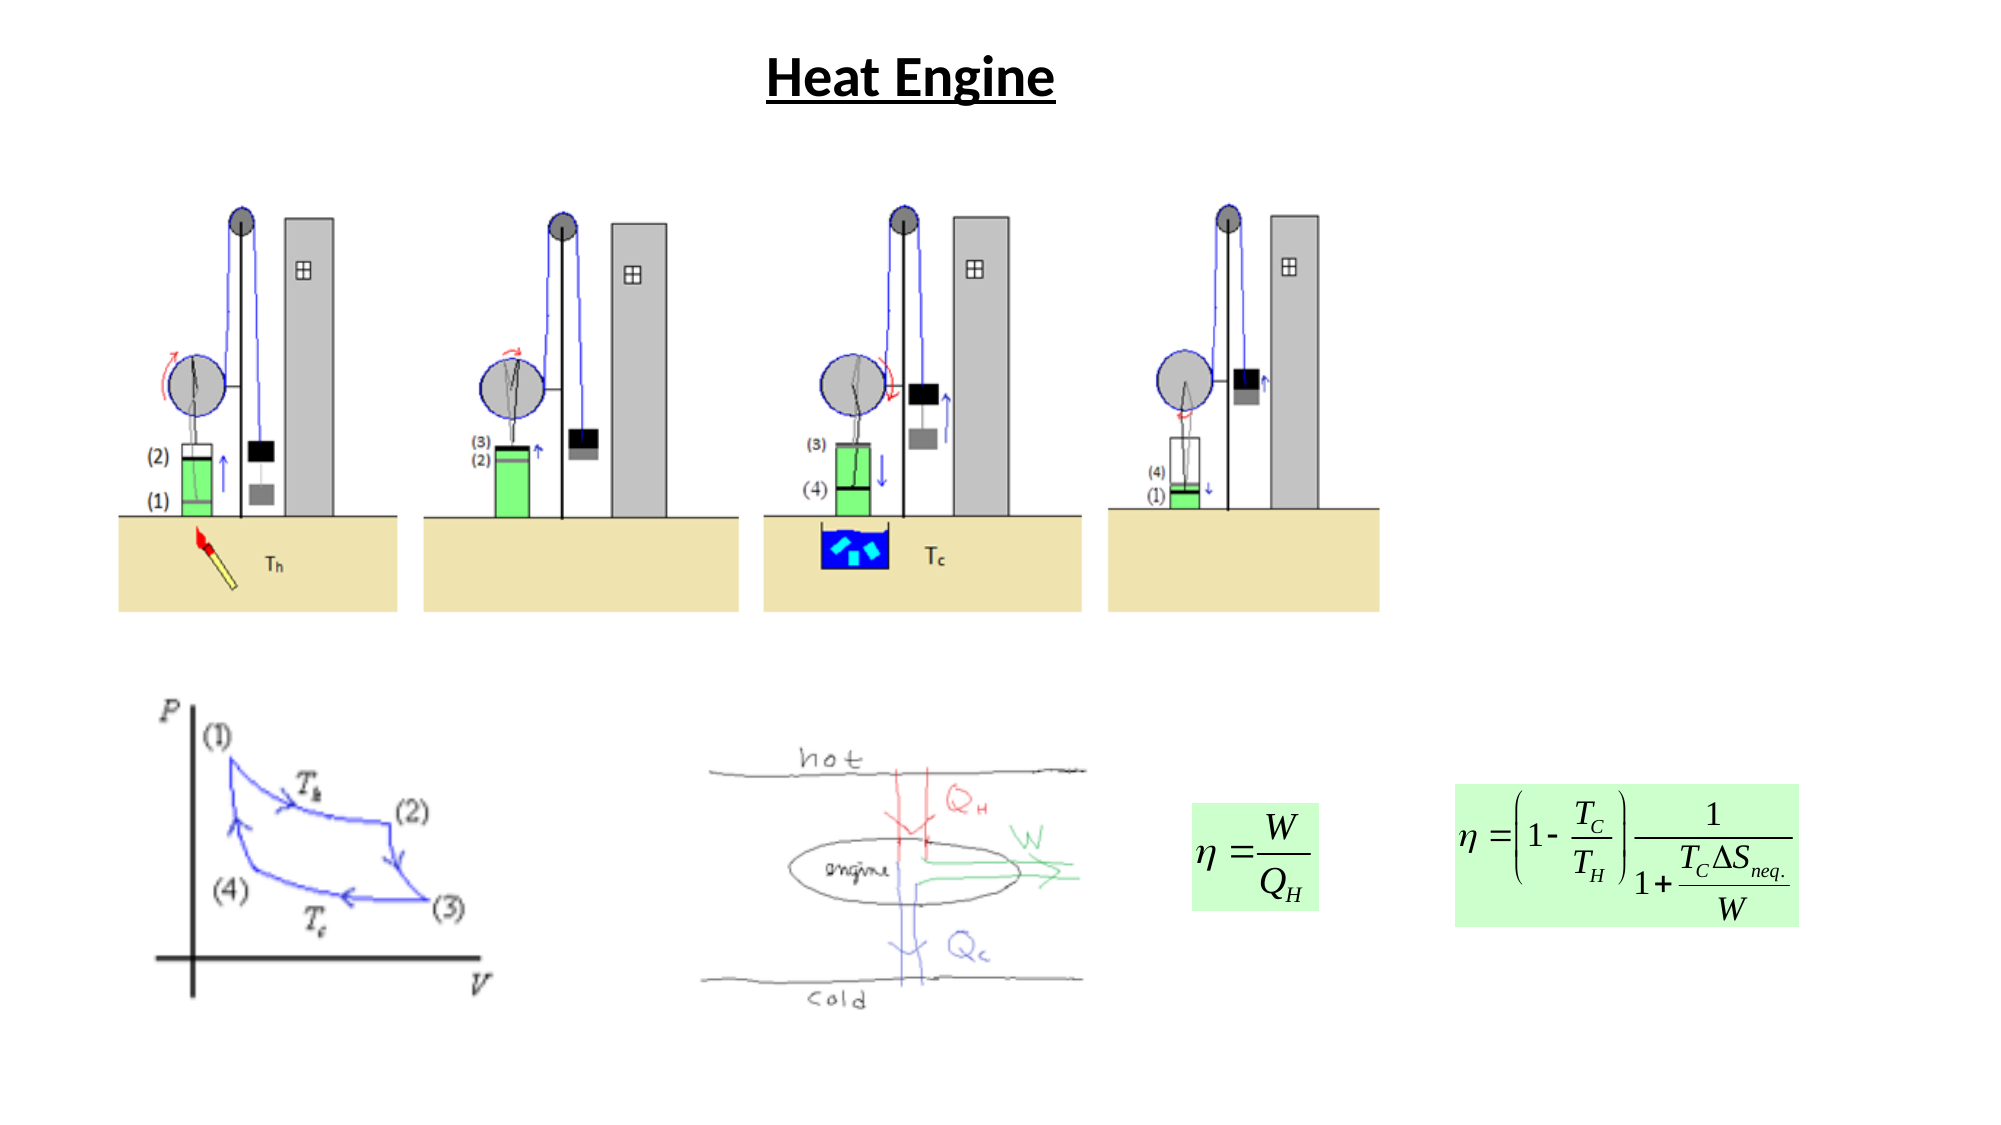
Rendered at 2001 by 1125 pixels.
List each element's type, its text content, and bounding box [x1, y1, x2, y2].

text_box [1454, 783, 1799, 927]
text_box Heat Engine [751, 30, 1112, 115]
picture [682, 727, 1124, 1030]
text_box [1191, 802, 1319, 911]
picture [94, 187, 1409, 621]
picture [131, 679, 515, 1035]
